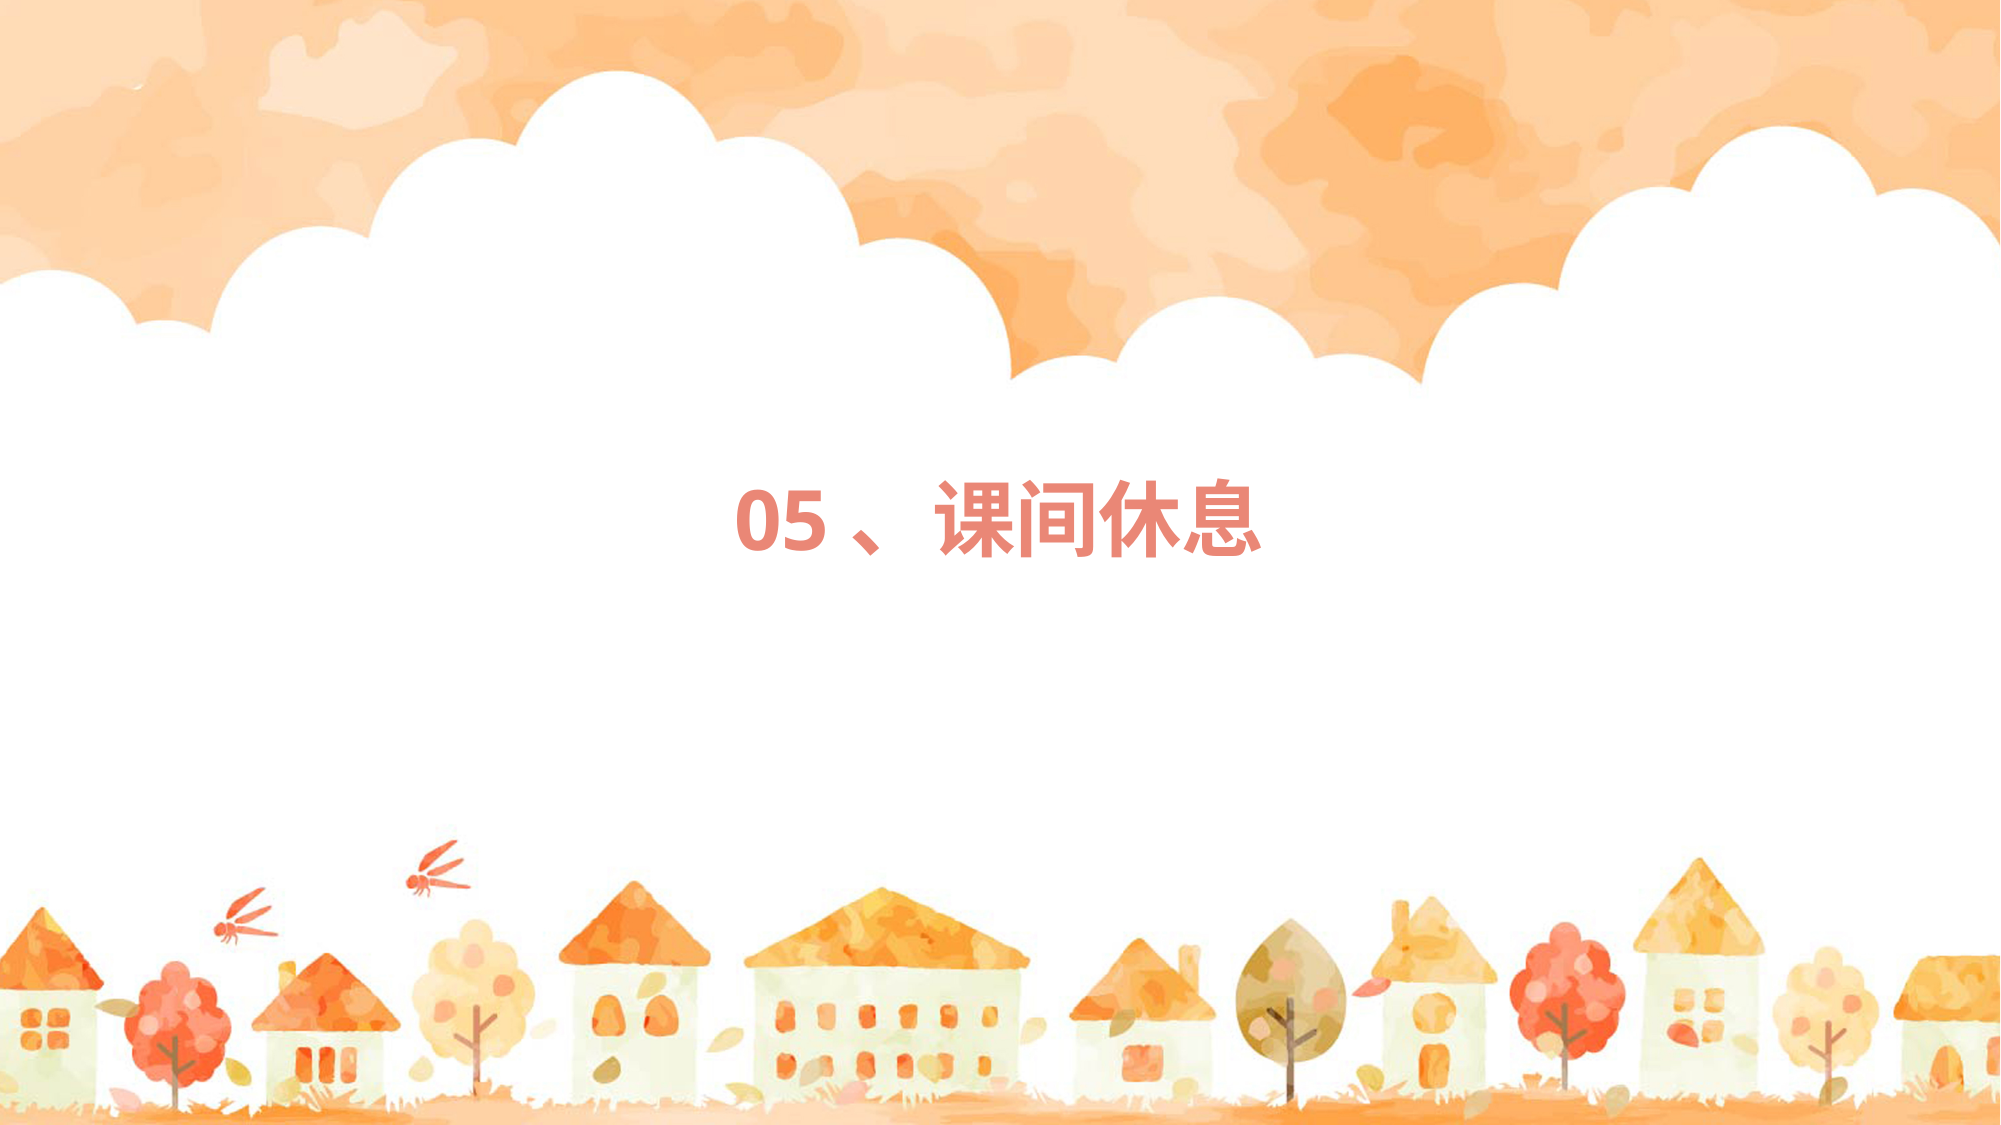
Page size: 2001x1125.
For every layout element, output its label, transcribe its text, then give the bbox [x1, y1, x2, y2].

text_box 05、课间休息 [719, 409, 1281, 575]
picture [0, 0, 2001, 1125]
